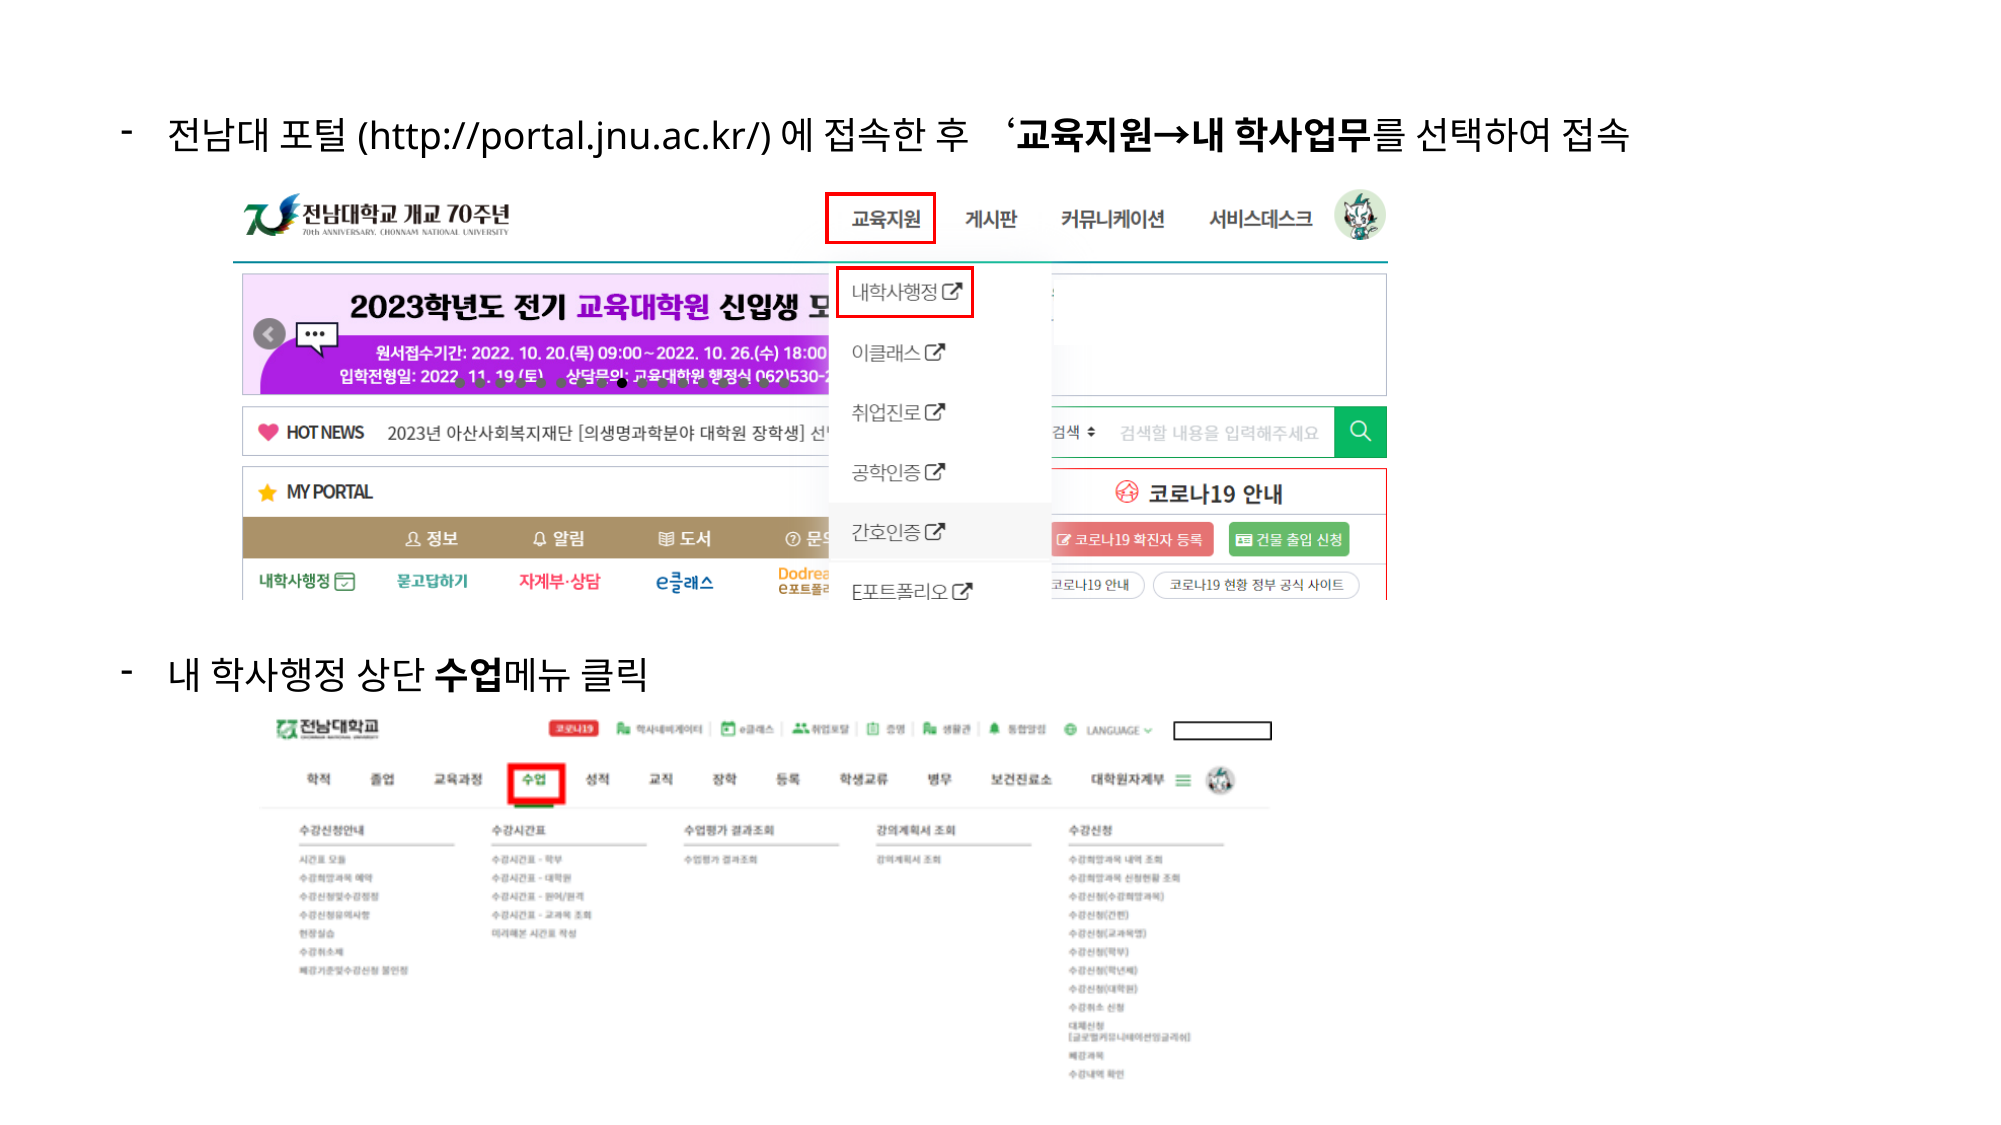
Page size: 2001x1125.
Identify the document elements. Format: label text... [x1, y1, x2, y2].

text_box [233, 171, 1388, 600]
picture [258, 708, 1272, 1107]
text_box 전남대 포털(http://portal.jnu.ac.kr/)에 접속한 후 ‘교육지원→내 학사업무를 선택하여 접속 내 학사행정 상단 수업메뉴 클릭 [105, 104, 1919, 1125]
